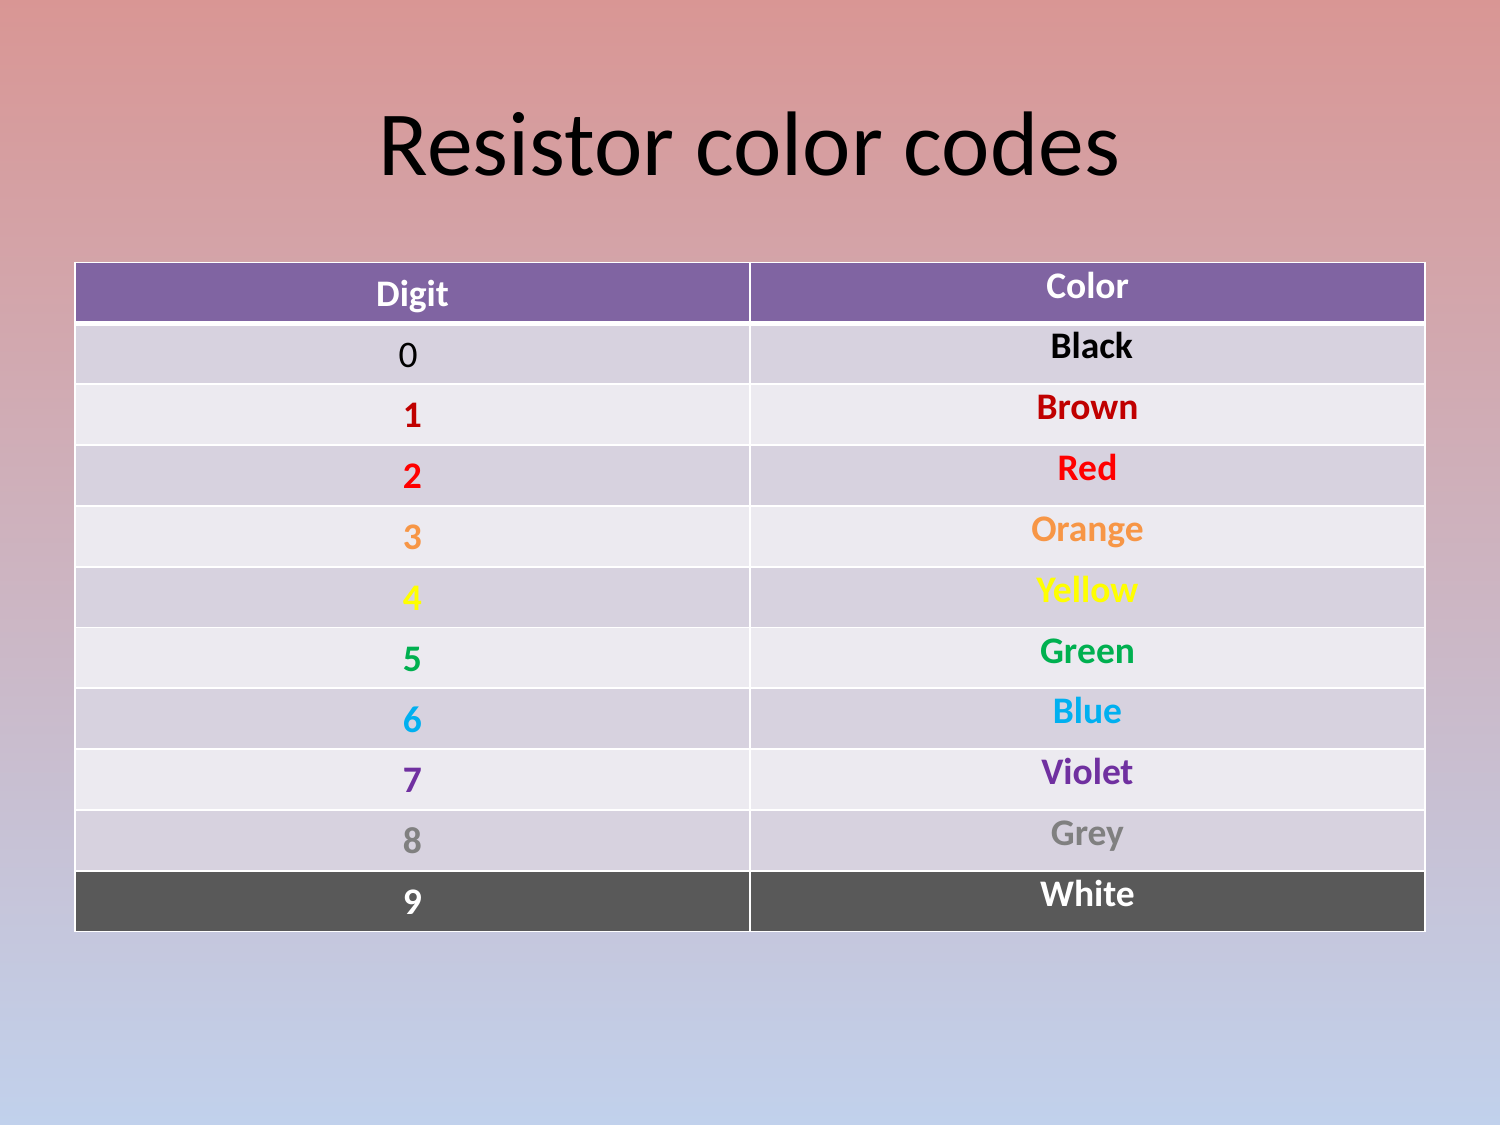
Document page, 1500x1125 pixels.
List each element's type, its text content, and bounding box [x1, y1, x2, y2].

table_cell 4 [76, 568, 749, 627]
table_cell 2 [76, 446, 749, 505]
table_cell Green [751, 628, 1424, 687]
table_cell Violet [751, 750, 1424, 809]
title Resistor color codes [75, 45, 1425, 233]
table_cell Black [751, 326, 1424, 383]
table_cell Grey [751, 811, 1424, 870]
table_cell White [751, 872, 1424, 931]
table_cell 9 [76, 872, 749, 931]
table_cell 8 [76, 811, 749, 870]
table_cell 3 [76, 507, 749, 566]
table_cell Yellow [751, 568, 1424, 627]
table_header Color [751, 263, 1424, 321]
table_cell 6 [76, 689, 749, 748]
table_cell Brown [751, 385, 1424, 444]
table_cell 1 [76, 385, 749, 444]
table_cell 0 [76, 326, 749, 383]
table_header Digit [76, 263, 749, 321]
table_cell Orange [751, 507, 1424, 566]
table_cell 7 [76, 750, 749, 809]
table_cell Blue [751, 689, 1424, 748]
table_cell 5 [76, 628, 749, 687]
table_cell Red [751, 446, 1424, 505]
